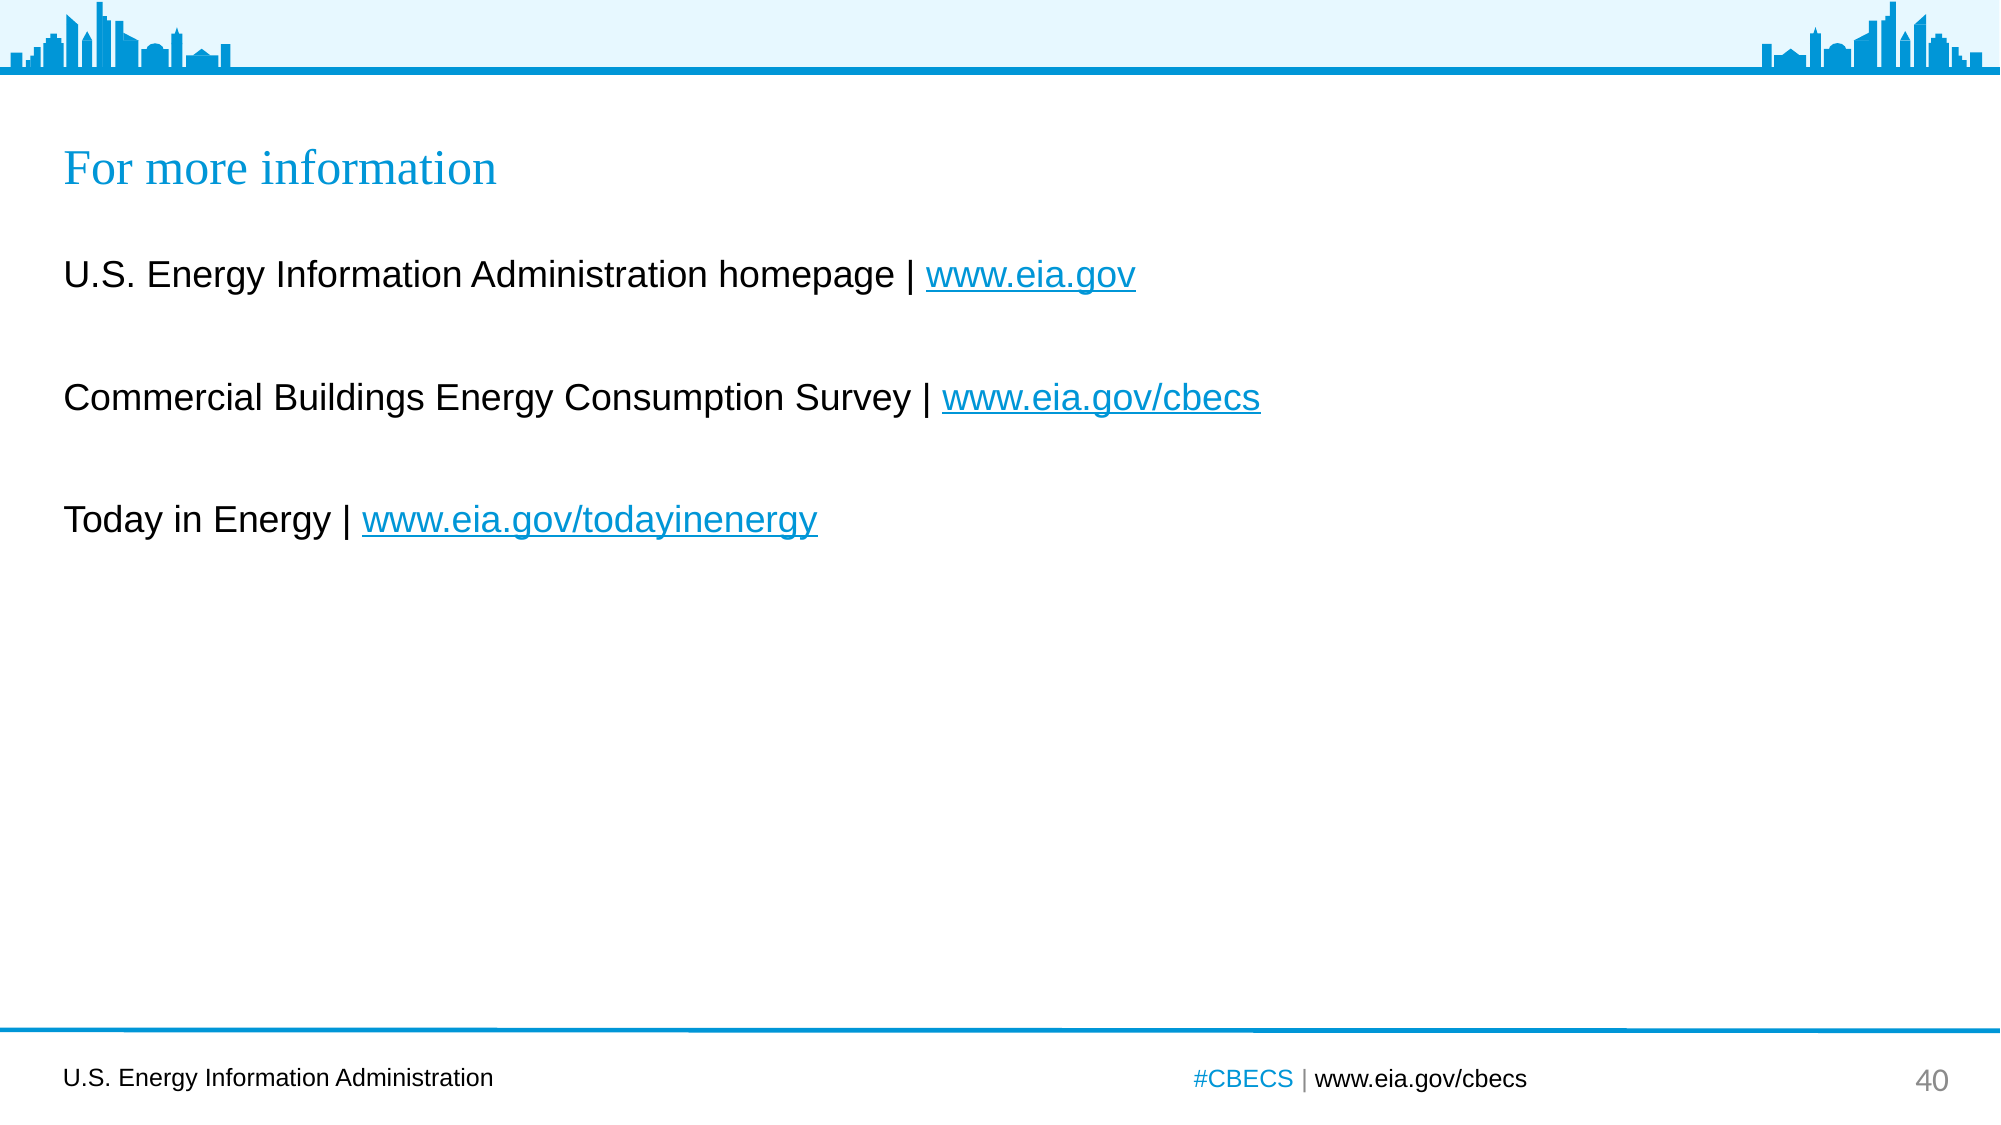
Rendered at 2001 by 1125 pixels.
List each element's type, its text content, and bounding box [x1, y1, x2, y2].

slide_number 40 [1886, 1048, 1978, 1109]
title For more information [48, 77, 1952, 202]
list U.S. Energy Information Administration homepage | www.eia.gov Commercial Buildings Energy Consumption Survey | www.eia.gov/cbecs Today in Energy | www.eia.gov/todayinenergy [48, 247, 1952, 862]
footer #CBECS | www.eia.gov/cbecs [1023, 1047, 1699, 1107]
